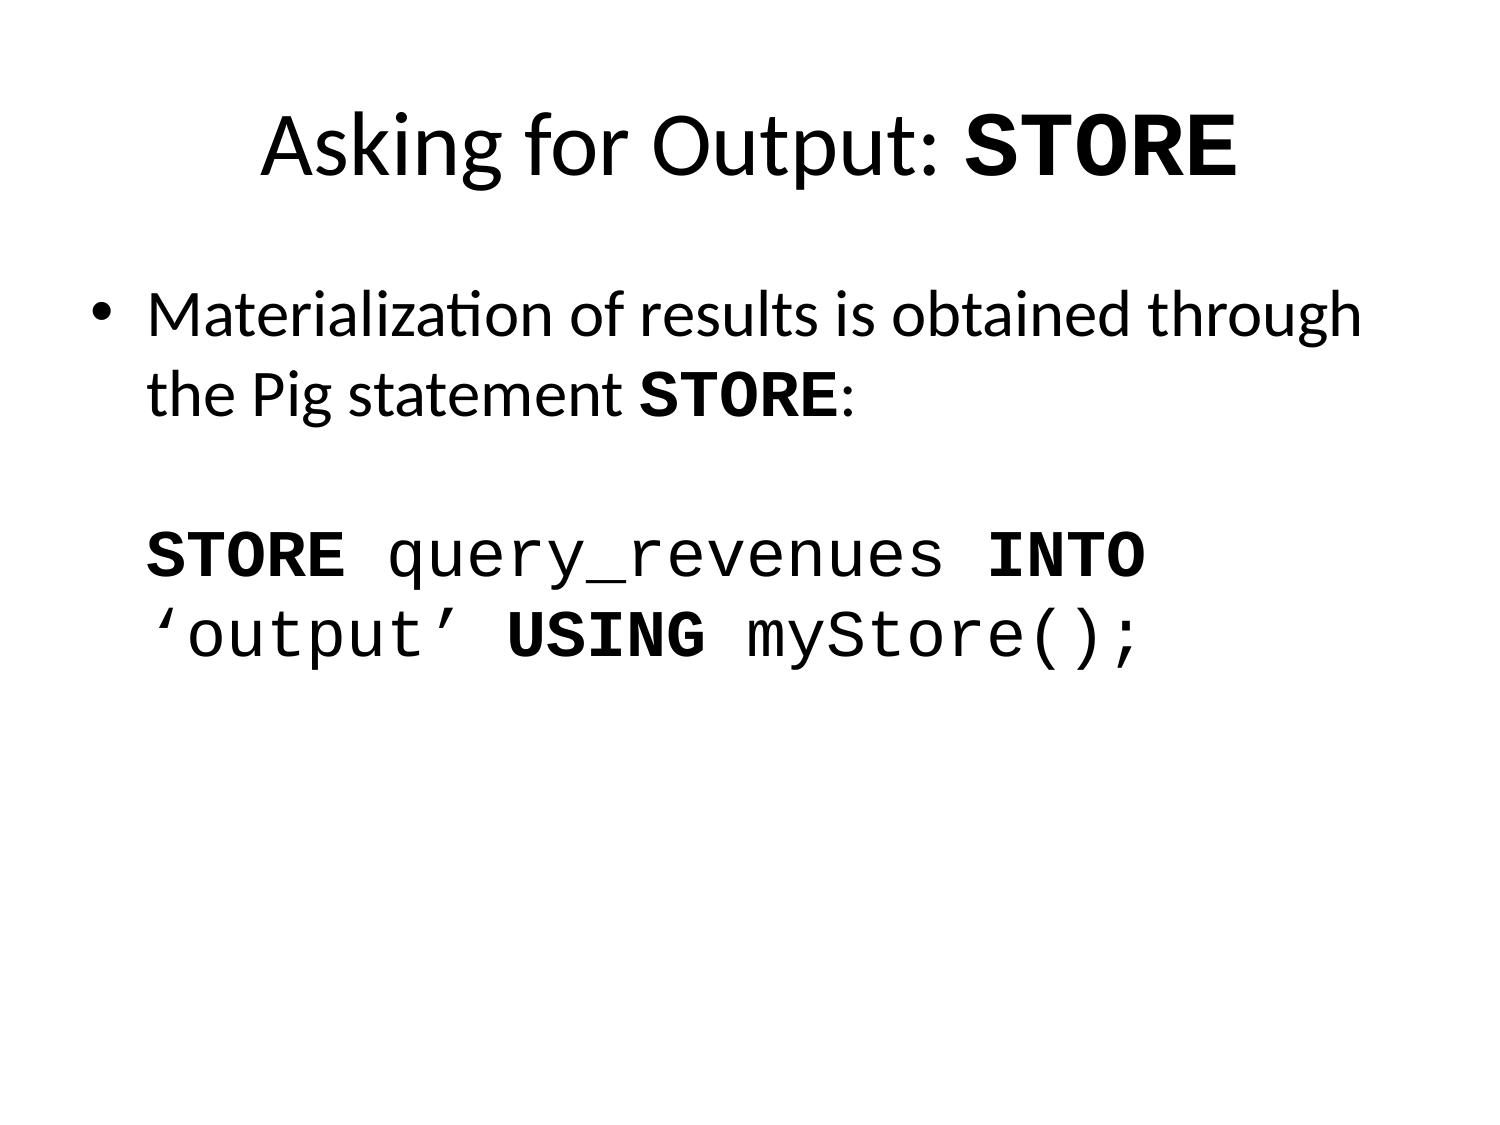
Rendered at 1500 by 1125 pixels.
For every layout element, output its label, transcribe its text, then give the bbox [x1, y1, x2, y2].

title Asking for Output: STORE [75, 45, 1425, 233]
list Materialization of results is obtained through the Pig statement STORE: STORE query_revenues INTO ‘output’ USING myStore(); [75, 262, 1425, 1005]
